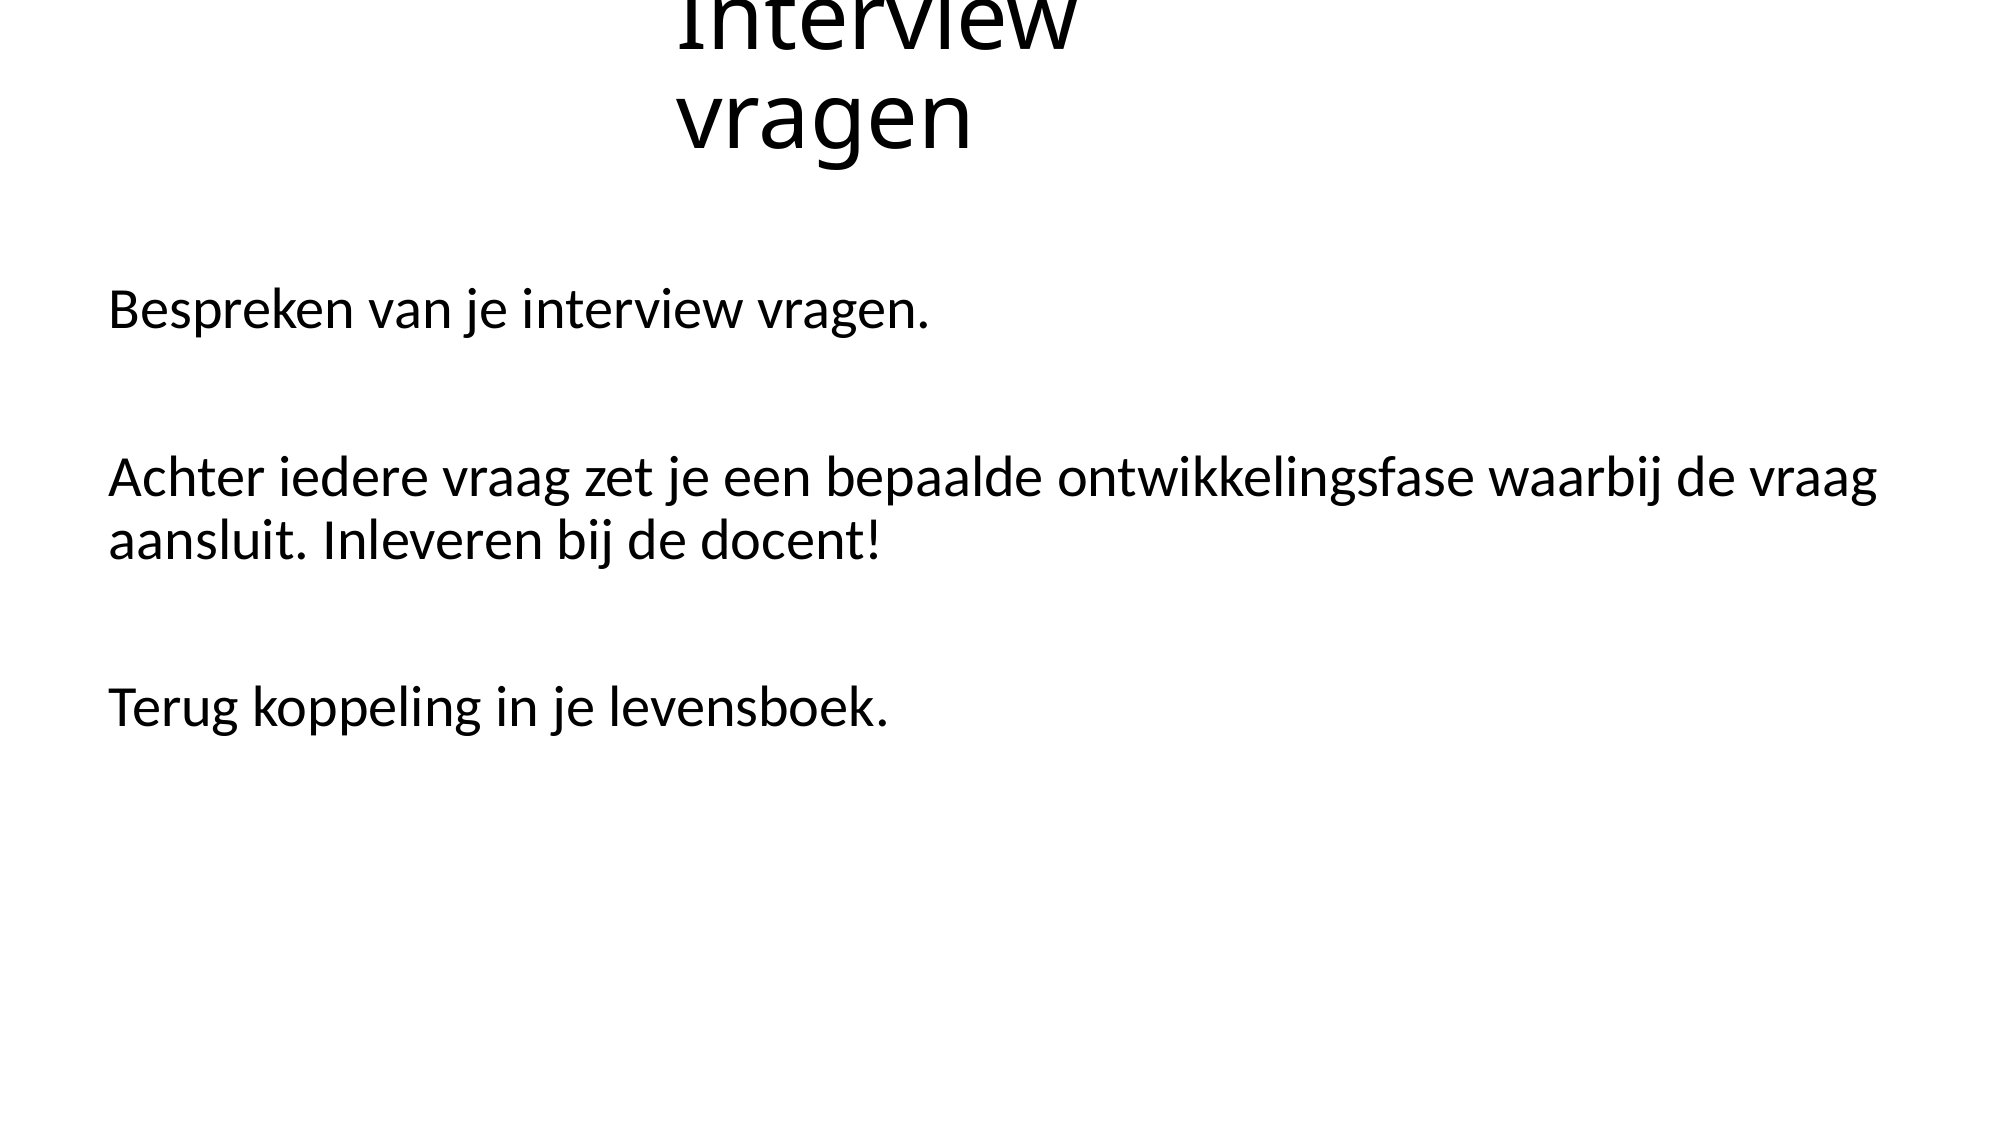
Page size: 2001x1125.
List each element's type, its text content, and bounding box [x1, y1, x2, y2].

title Interview vragen [661, 0, 1339, 139]
list Bespreken van je interview vragen. Achter iedere vraag zet je een bepaalde ontwikkelingsfase waarbij de vraag aansluit. Inleveren bij de docent! Terug koppeling in je levensboek. [94, 271, 1940, 895]
